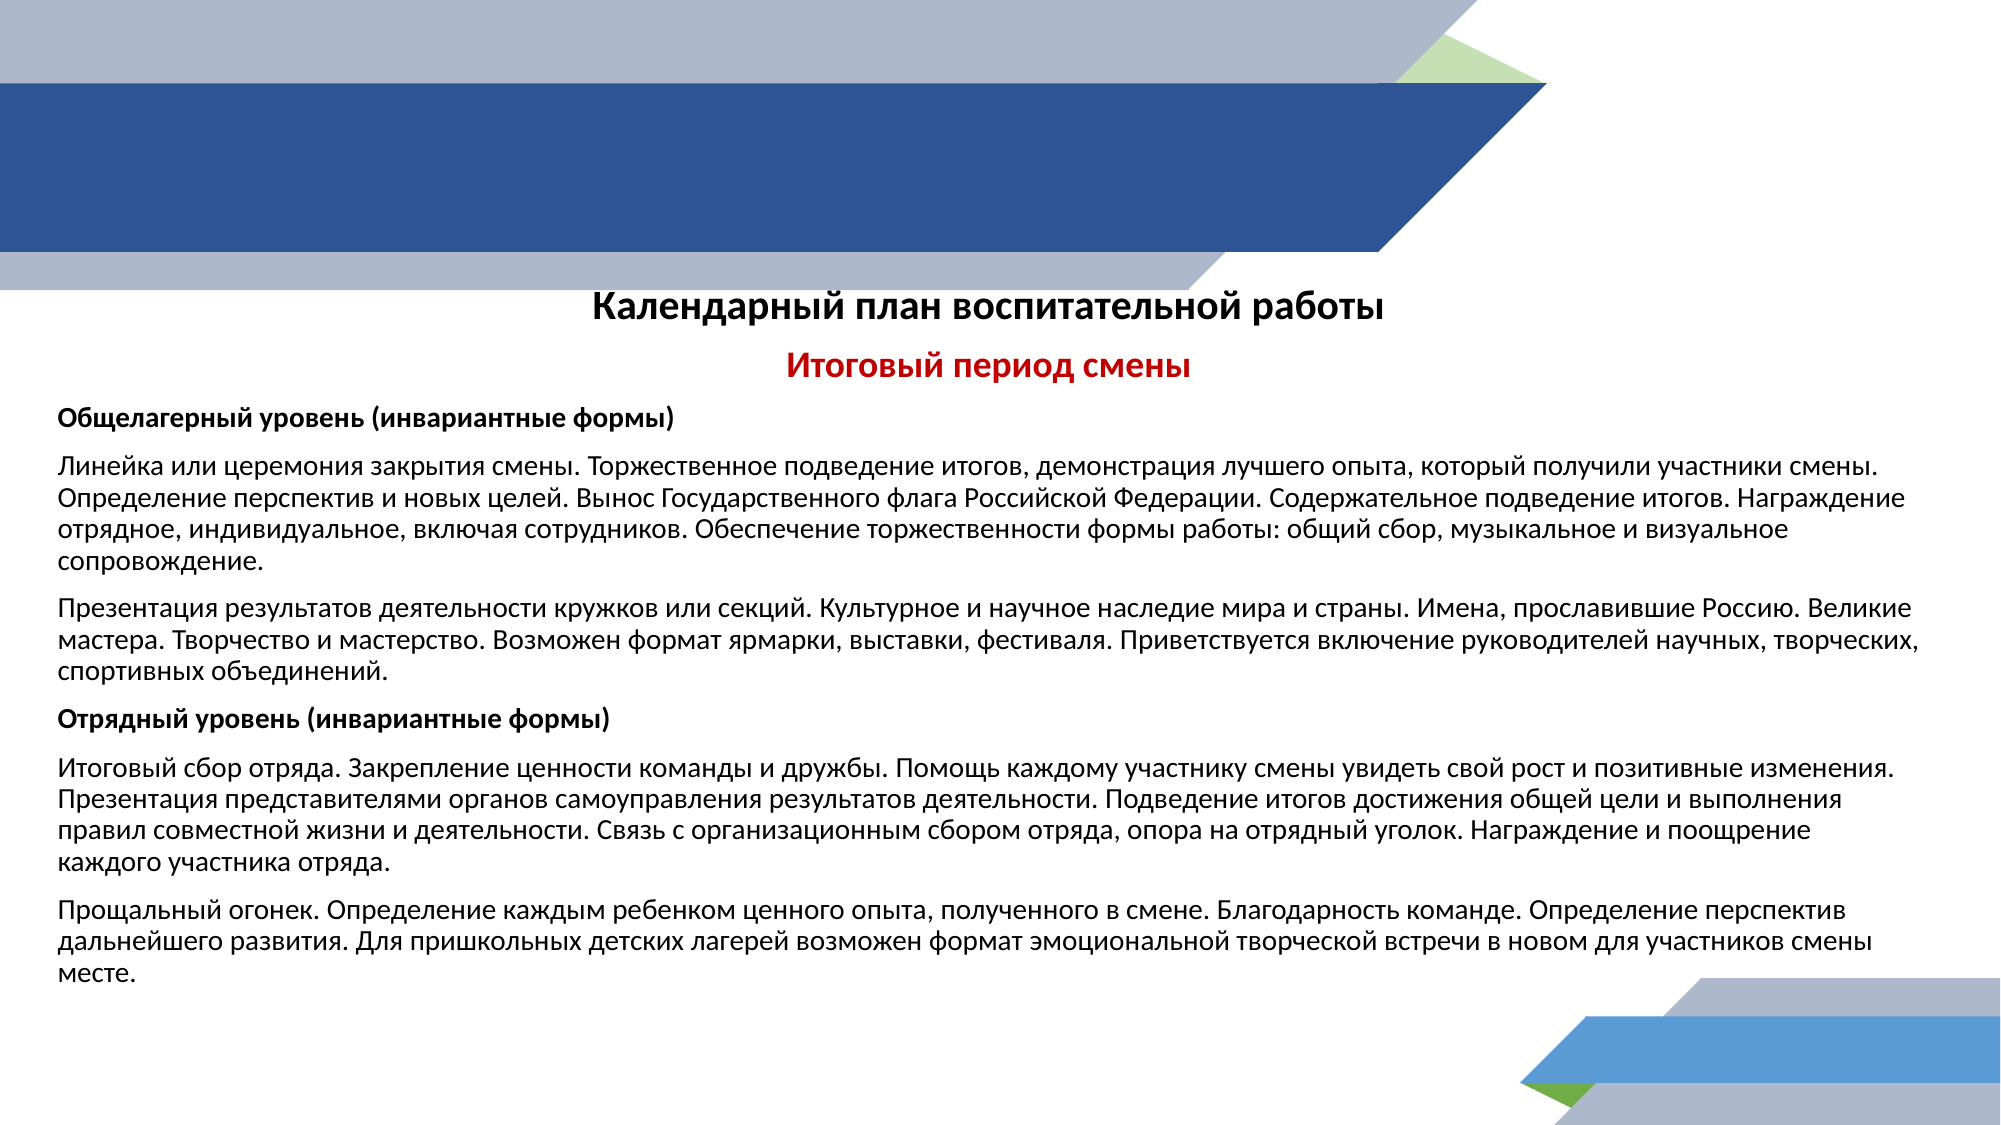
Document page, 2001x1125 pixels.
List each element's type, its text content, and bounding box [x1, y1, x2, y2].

list Календарный план воспитательной работы Итоговый период смены Общелагерный уровень (инвариантные формы) Линейка или церемония закрытия смены. Торжественное подведение итогов, демонстрация лучшего опыта, который получили участники смены. Определение перспектив и новых целей. Вынос Государственного флага Российской Федерации. Содержательное подведение итогов. Награждение отрядное, индивидуальное, включая сотрудников. Обеспечение торжественности формы работы: общий сбор, музыкальное и визуальное сопровождение. Презентация результатов деятельности кружков или секций. Культурное и научное наследие мира и страны. Имена, прославившие Россию. Великие мастера. Творчество и мастерство. Возможен формат ярмарки, выставки, фестиваля. Приветствуется включение руководителей научных, творческих, спортивных объединений. Отрядный уровень (инвариантные формы) Итоговый сбор отряда. Закрепление ценности команды и дружбы. Помощь каждому участнику смены увидеть свой рост и позитивные изменения. Презентация представителями органов самоуправления результатов деятельности. Подведение итогов достижения общей цели и выполнения правил совместной жизни и деятельности. Связь с организационным сбором отряда, опора на отрядный уголок. Награждение и поощрение каждого участника отряда. Прощальный огонек. Определение каждым ребенком ценного опыта, полученного в смене. Благодарность команде. Определение перспектив дальнейшего развития. Для пришкольных детских лагерей возможен формат эмоциональной творческой встречи в новом для участников смены месте. [20, 149, 1936, 1125]
